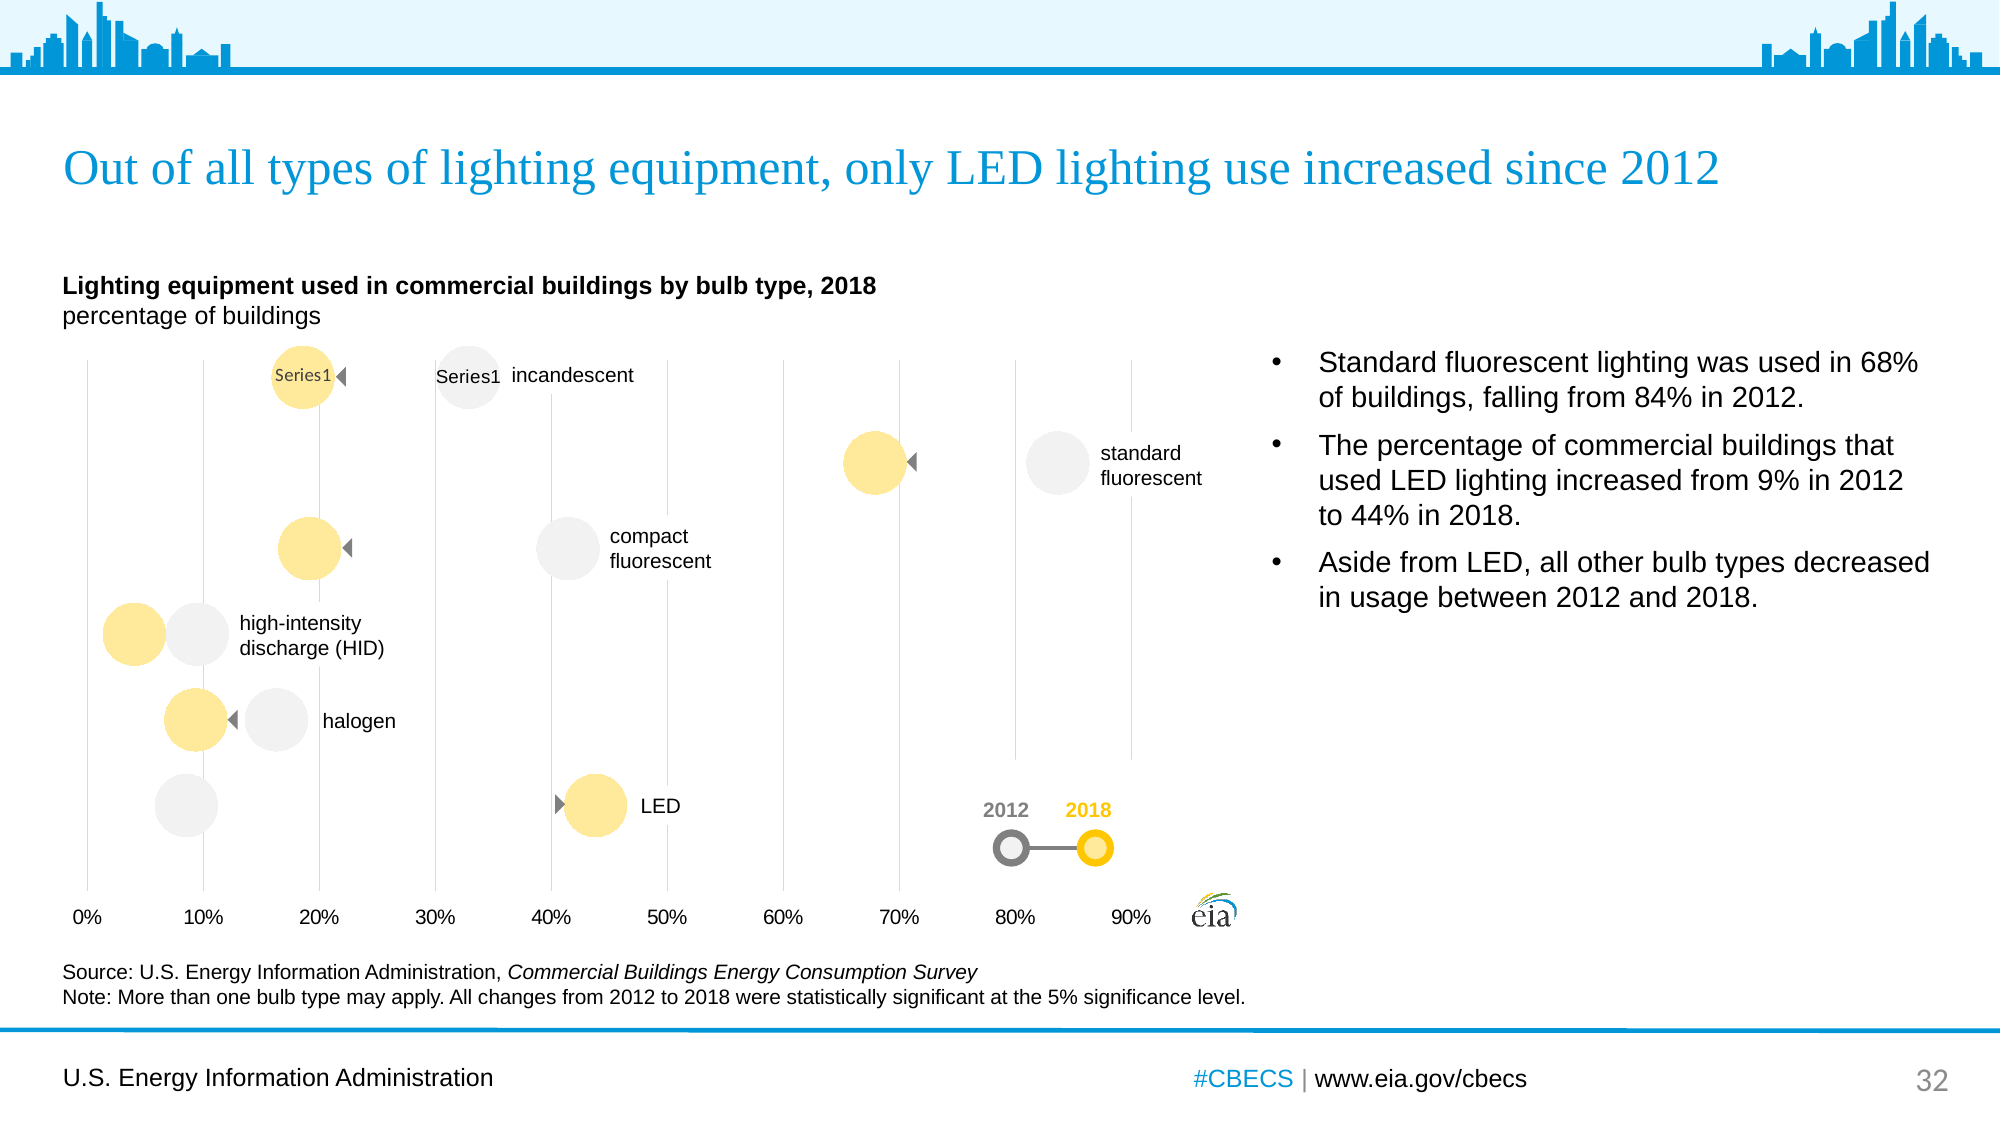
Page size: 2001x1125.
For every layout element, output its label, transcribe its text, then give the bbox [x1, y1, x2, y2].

footer #CBECS | www.eia.gov/cbecs [1023, 1047, 1699, 1107]
title Out of all types of lighting equipment, only LED lighting use increased since 2012 [48, 77, 1952, 202]
slide_number 32 [1886, 1048, 1978, 1109]
text_box standard fluorescent [1174, 431, 1218, 497]
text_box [944, 759, 1166, 893]
text_box Lighting equipment used in commercial buildings by bulb type, 2018 percentage of buildings [47, 262, 1008, 338]
text_box Source: U.S. Energy Information Administration, Commercial Buildings Energy Consumption Survey Note: More than one bulb type may apply. All changes from 2012 to 2018 were statistically significant at the 5% significance level. [47, 951, 1323, 1016]
chart [47, 338, 1174, 939]
picture [1189, 890, 1240, 929]
text_box Standard fluorescent lighting was used in 68% of buildings, falling from 84% in 2012. The percentage of commercial buildings that used LED lighting increased from 9% in 2012 to 44% in 2018. Aside from LED, all other bulb types decreased in usage between 2012 and 2018. [1256, 336, 1952, 621]
